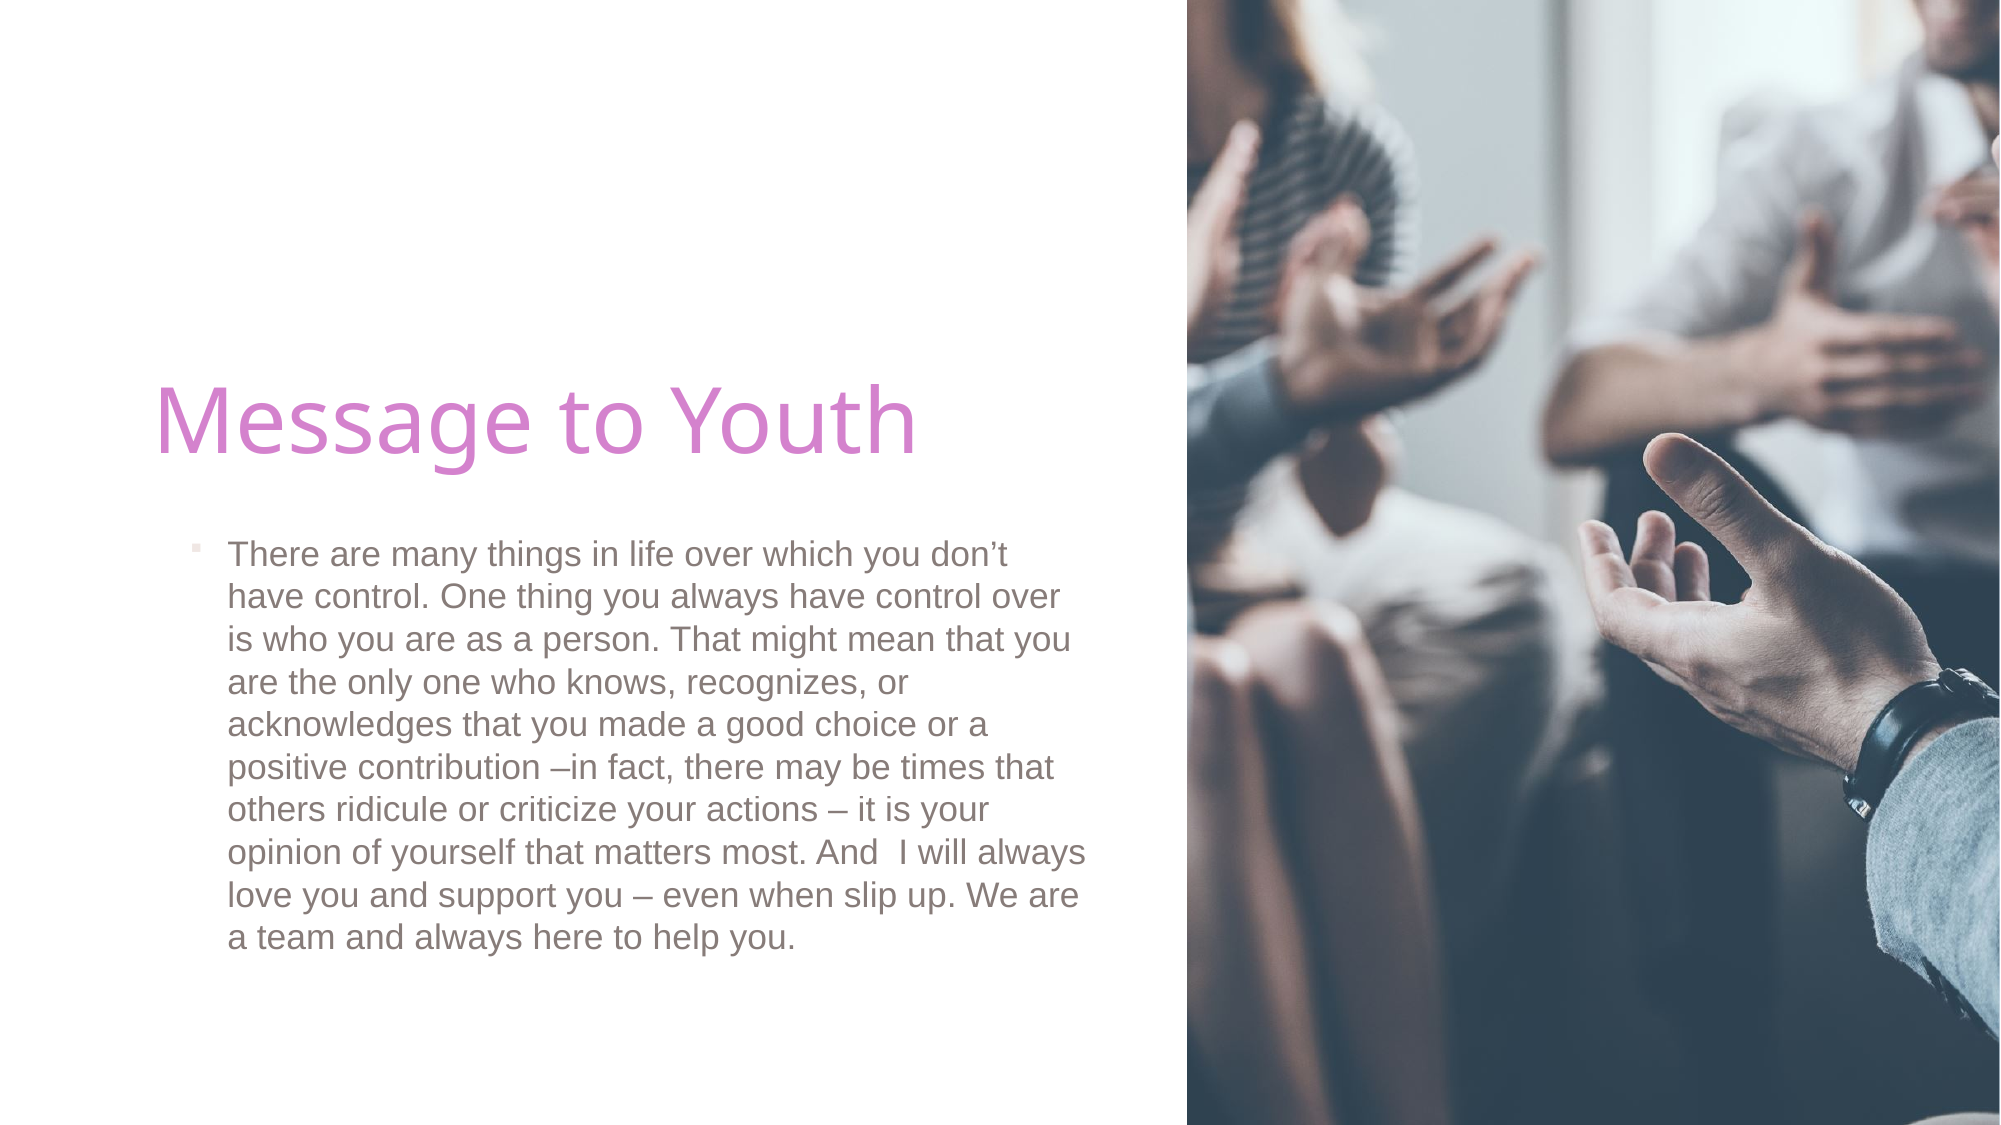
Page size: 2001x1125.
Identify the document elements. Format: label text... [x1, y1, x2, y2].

picture [1187, 0, 2000, 1125]
list There are many things in life over which you don’t have control. One thing you always have control over is who you are as a person. That might mean that you are the only one who knows, recognizes, or acknowledges that you made a good choice or a positive contribution –in fact, there may be times that others ridicule or criticize your actions – it is your opinion of yourself that matters most. And I will always love you and support you – even when slip up. We are a team and always here to help you. [137, 523, 1108, 1014]
title Message to Youth [137, 140, 1108, 482]
text_box [0, 0, 1187, 1125]
